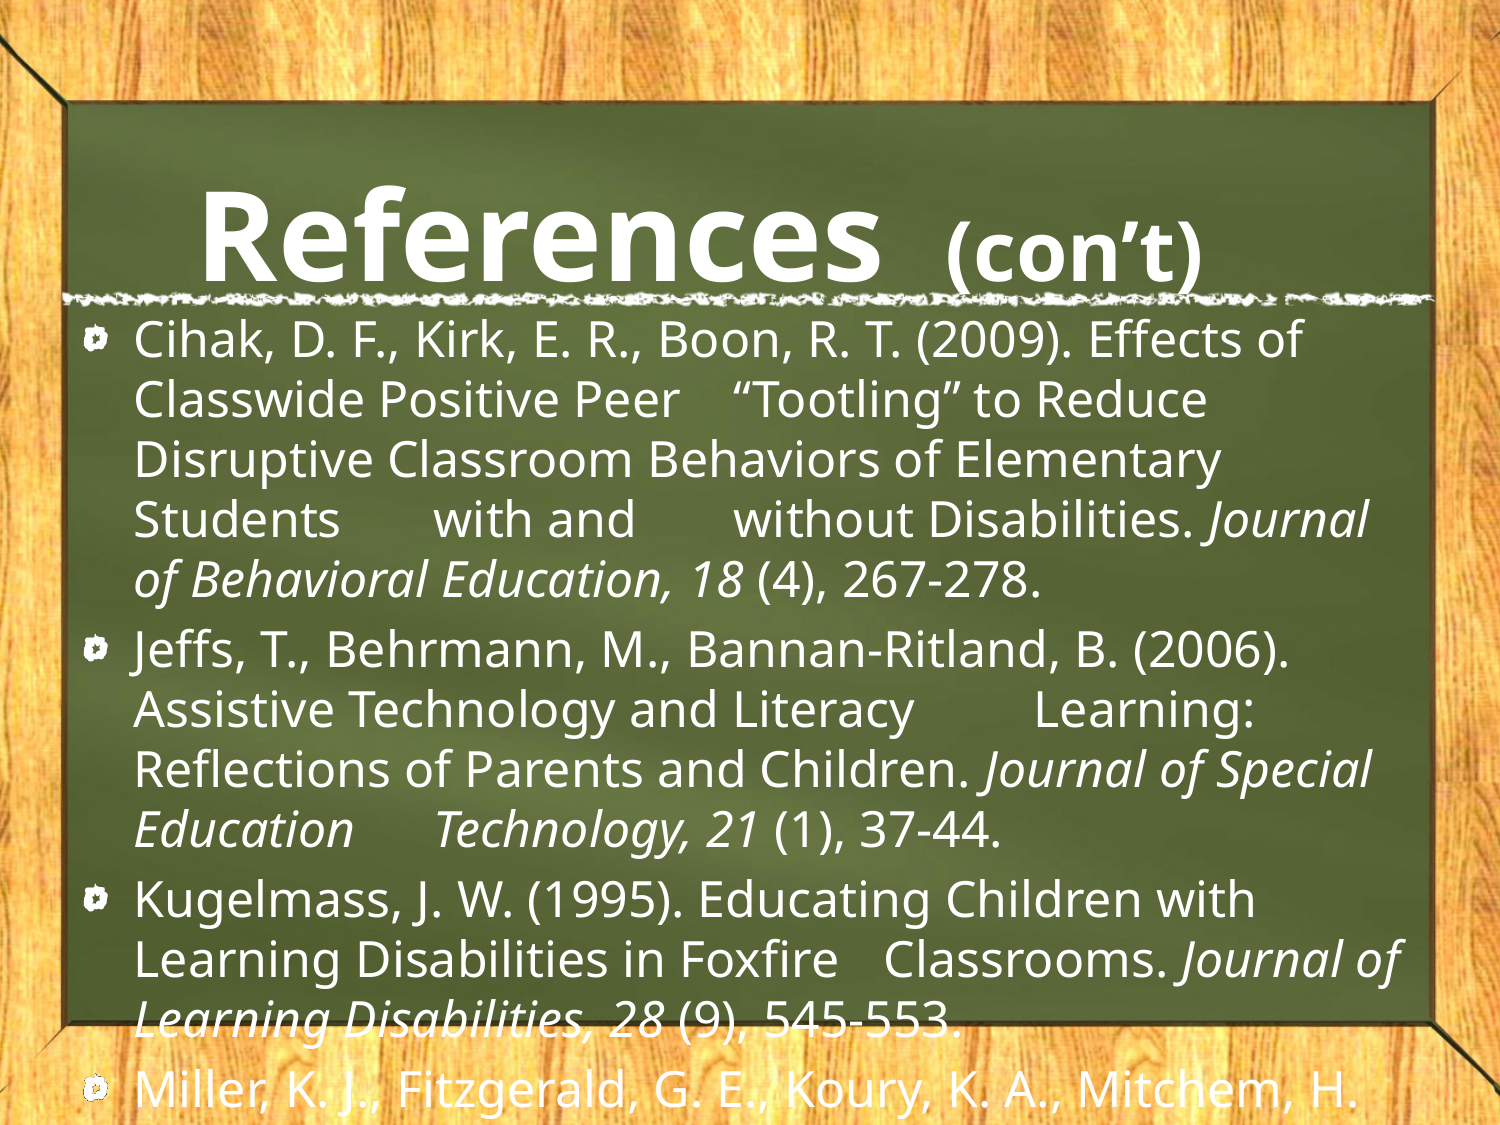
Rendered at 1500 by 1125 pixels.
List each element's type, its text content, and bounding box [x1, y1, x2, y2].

title References (con’t) [112, 137, 1288, 299]
picture [0, 0, 1500, 1125]
list Cihak, D. F., Kirk, E. R., Boon, R. T. (2009). Effects of Classwide Positive Peer “Tootling” to Reduce Disruptive Classroom Behaviors of Elementary Students with and without Disabilities. Journal of Behavioral Education, 18 (4), 267-278. Jeffs, T., Behrmann, M., Bannan-Ritland, B. (2006). Assistive Technology and Literacy Learning: Reflections of Parents and Children. Journal of Special Education Technology, 21 (1), 37-44. Kugelmass, J. W. (1995). Educating Children with Learning Disabilities in Foxfire Classrooms. Journal of Learning Disabilities, 28 (9), 545-553. Miller, K. J., Fitzgerald, G. E., Koury, K. A., Mitchem, H. J., Hollingsead, C. (2007). KidTools: Self-Management, Problem-Solving, Organizational, and Planning Software for Children and Teachers. Intervention in School and Clinic, 43 (1), 12-19. [62, 299, 1426, 1013]
